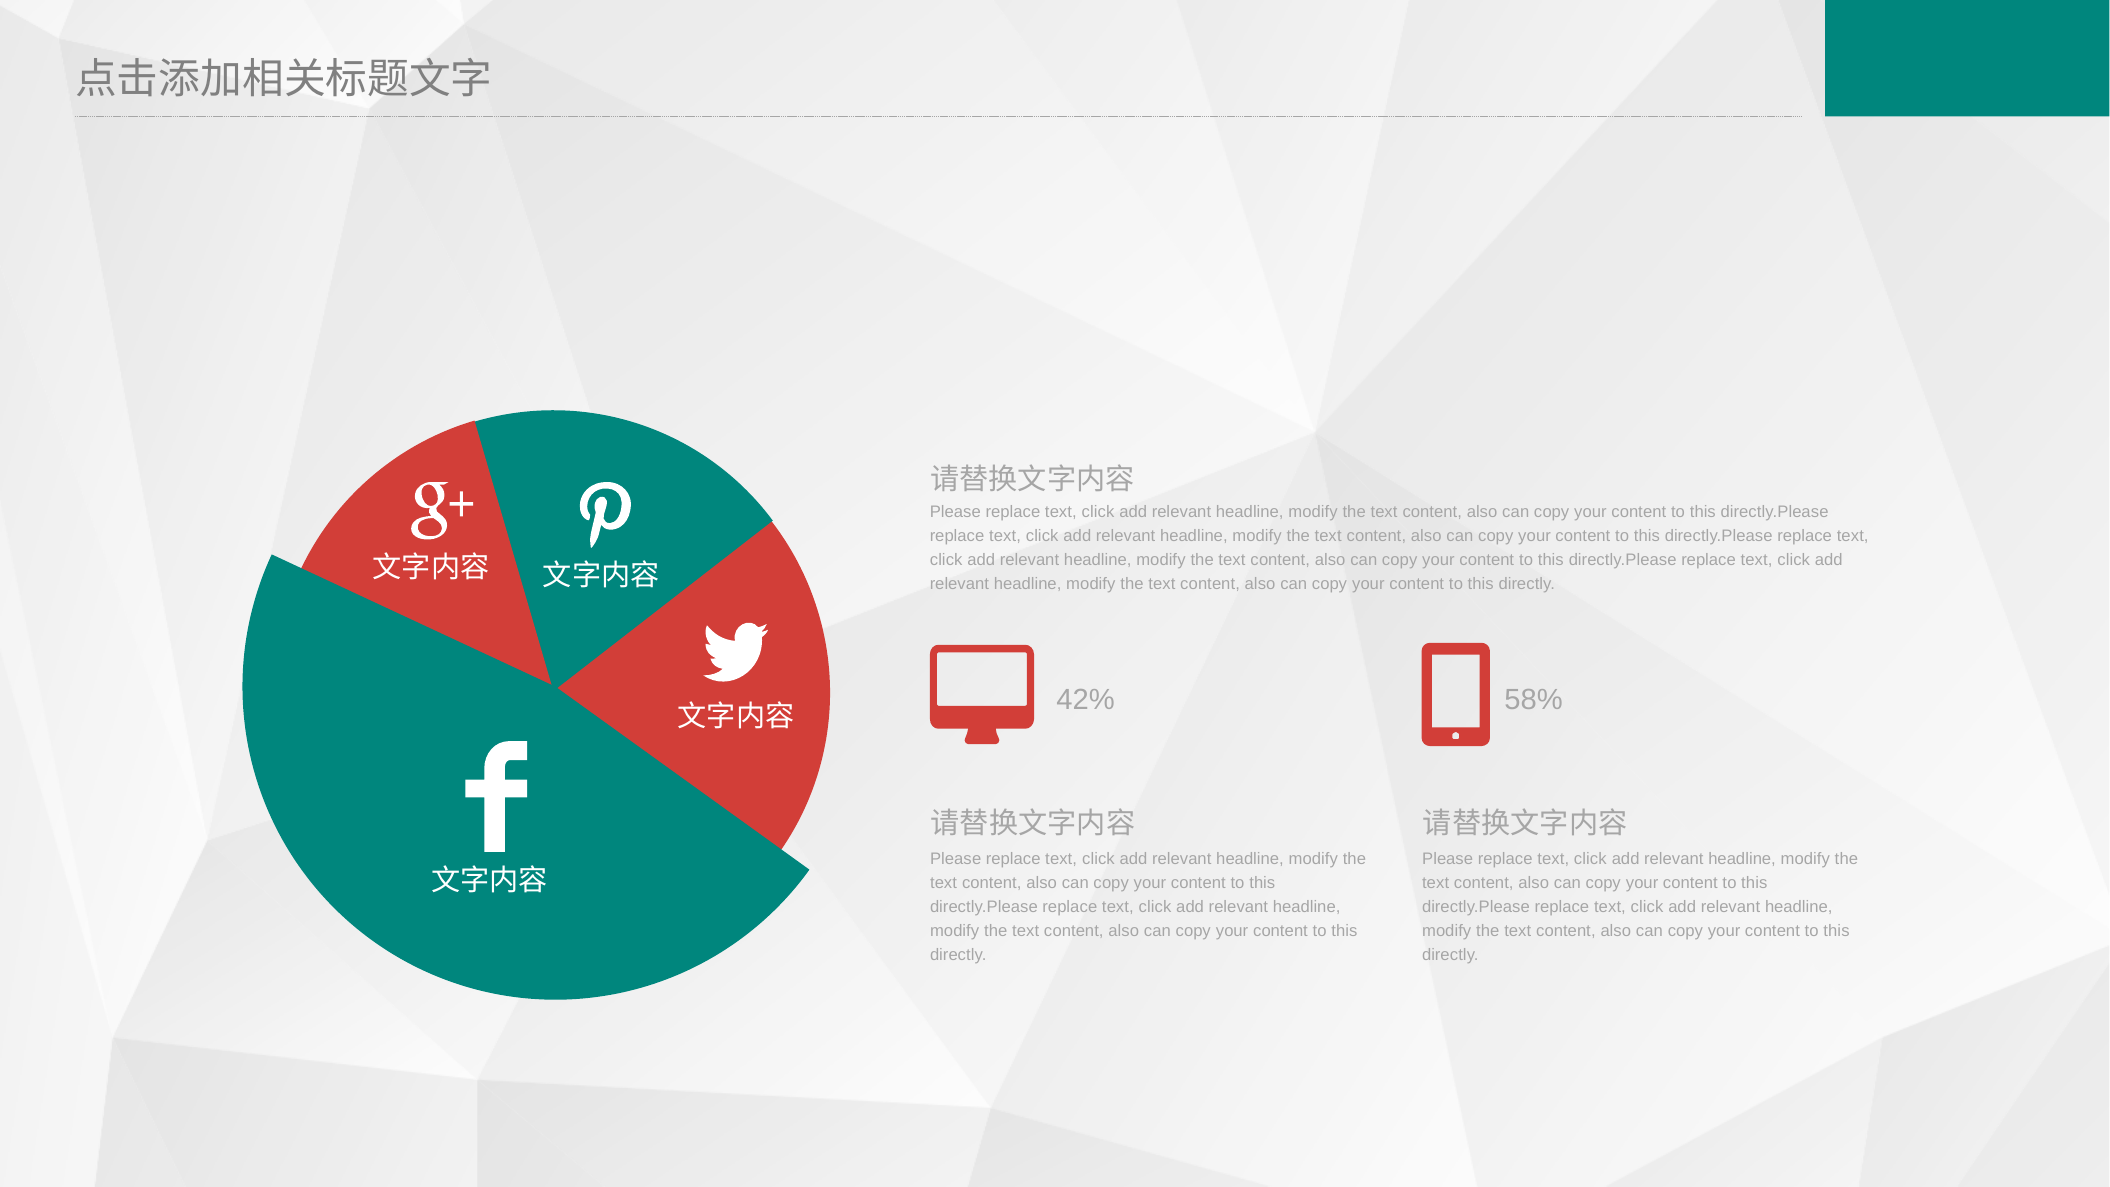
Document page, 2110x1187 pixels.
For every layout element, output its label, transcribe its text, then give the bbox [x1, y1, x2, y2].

text_box Please replace text, click add relevant headline, modify the text content, also can copy your content to this directly.Please replace text, click add relevant headline, modify the text content, also can copy your content to this directly. [1422, 844, 1876, 964]
text_box 请替换文字内容 [1422, 797, 1628, 840]
picture [0, 0, 2110, 1187]
text_box 请替换文字内容 [930, 797, 1136, 840]
text_box Please replace text, click add relevant headline, modify the text content, also can copy your content to this directly.Please replace text, click add relevant headline, modify the text content, also can copy your content to this directly. [929, 844, 1375, 964]
text_box [1421, 642, 1490, 747]
text_box 点击添加相关标题文字 [59, 44, 563, 107]
text_box Please replace text, click add relevant headline, modify the text content, also can copy your content to this directly.Please replace text, click add relevant headline, modify the text content, also can copy your content to this directly.Please replace text, click add relevant headline, modify the text content, also can copy your content to this directly.Please replace text, click add relevant headline, modify the text content, also can copy your content to this directly. [929, 496, 1876, 593]
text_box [242, 373, 869, 1000]
text_box 请替换文字内容 [929, 453, 1179, 496]
text_box 58% [1504, 673, 1564, 716]
text_box [929, 644, 1035, 745]
text_box 42% [1056, 673, 1116, 716]
